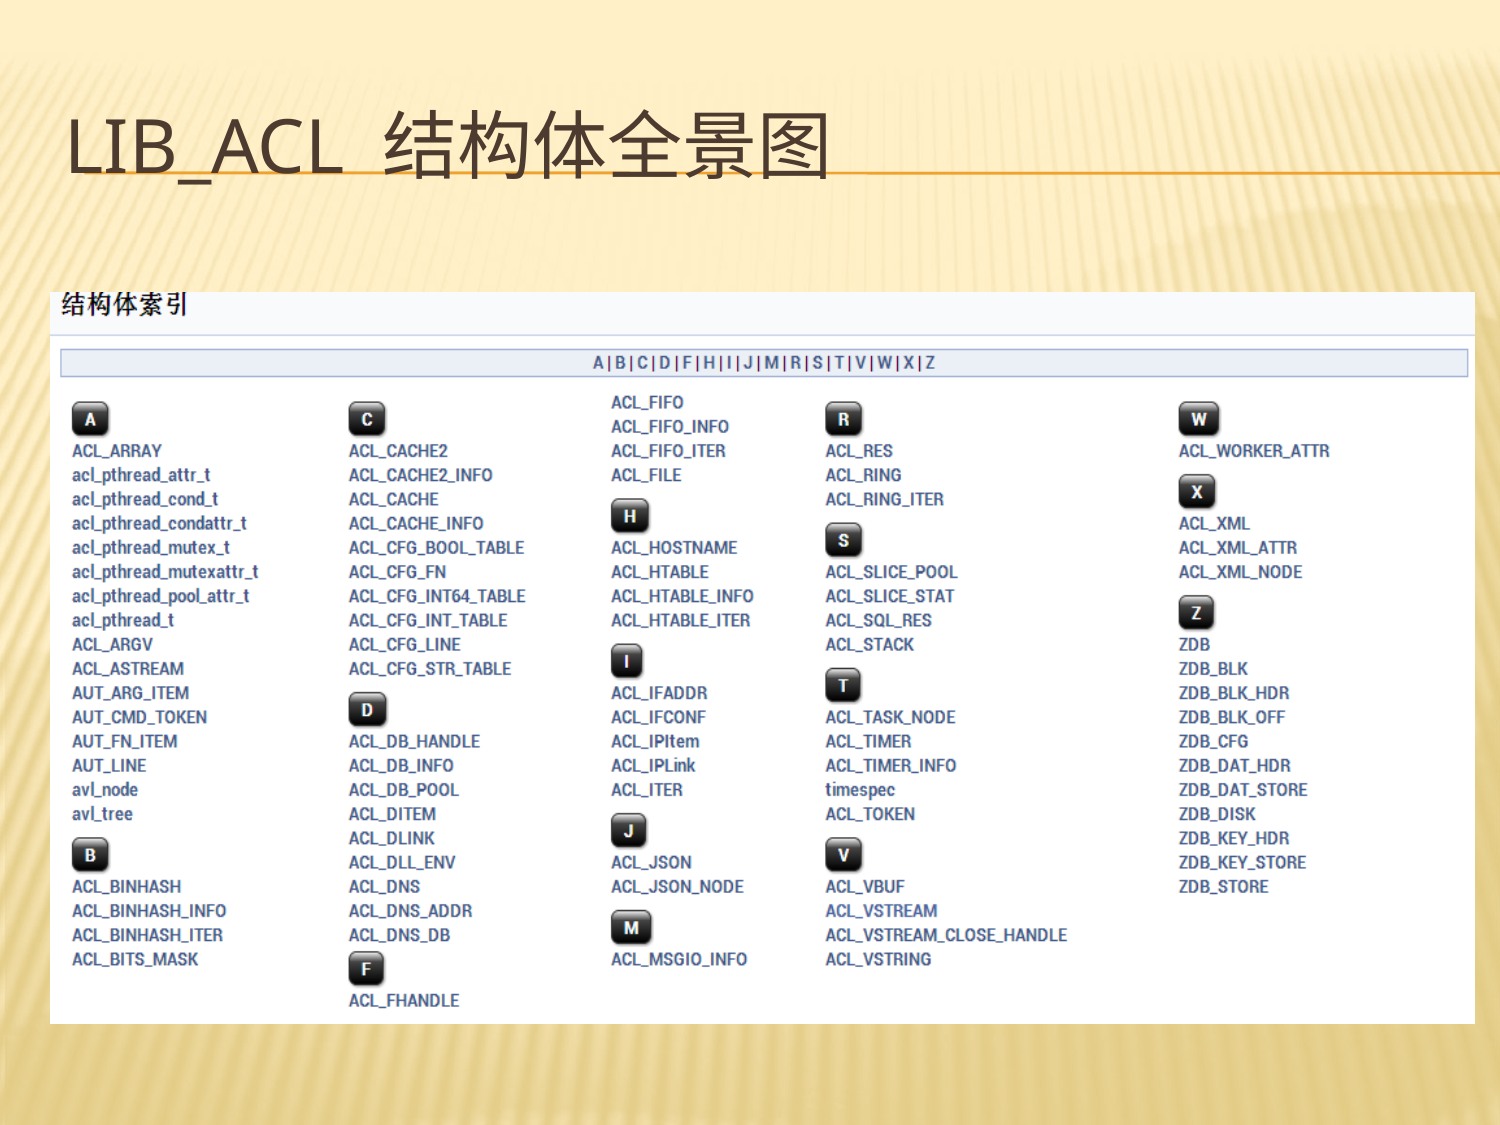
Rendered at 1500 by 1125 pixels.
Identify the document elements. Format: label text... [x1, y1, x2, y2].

title Lib_acl 结构体全景图 [50, 75, 1475, 213]
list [49, 291, 1476, 1024]
